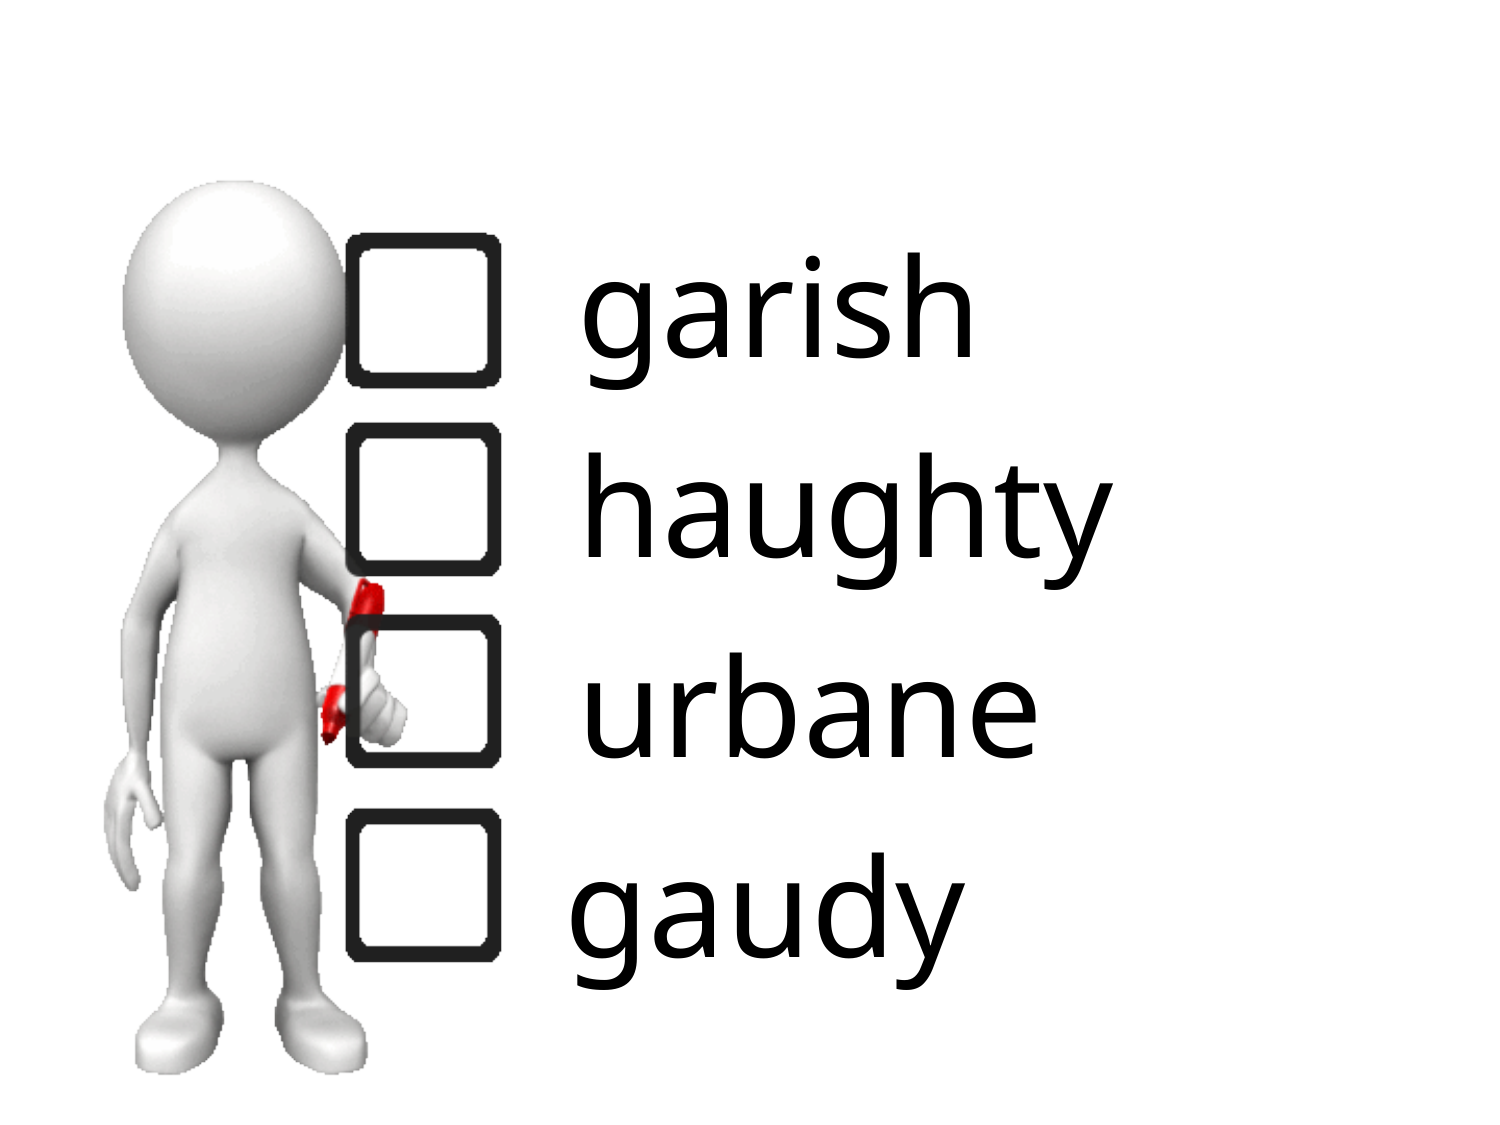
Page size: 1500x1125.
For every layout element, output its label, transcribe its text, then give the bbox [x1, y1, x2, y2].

text_box garish [604, 212, 1275, 393]
text_box urbane [604, 612, 1275, 793]
text_box gaudy [604, 812, 1375, 993]
text_box haughty [604, 412, 1275, 593]
picture [0, 162, 601, 1125]
